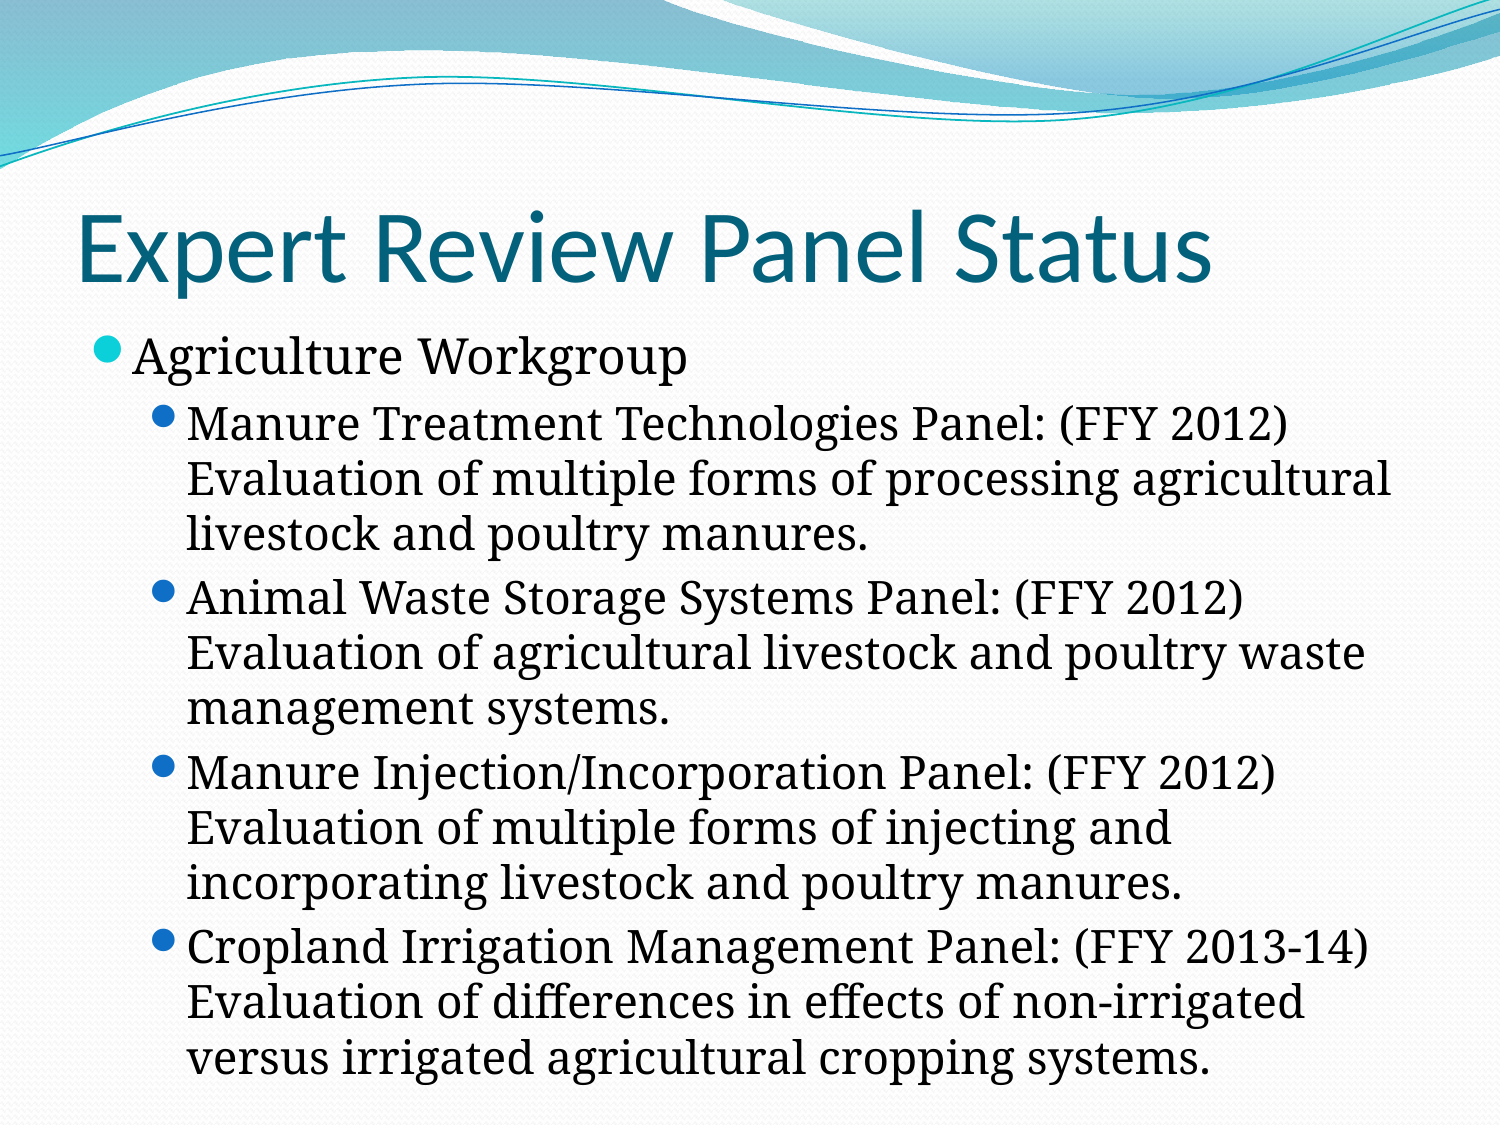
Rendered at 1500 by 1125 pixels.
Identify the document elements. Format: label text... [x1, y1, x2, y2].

list Agriculture Workgroup Manure Treatment Technologies Panel: (FFY 2012) Evaluation of multiple forms of processing agricultural livestock and poultry manures. Animal Waste Storage Systems Panel: (FFY 2012) Evaluation of agricultural livestock and poultry waste management systems. Manure Injection/Incorporation Panel: (FFY 2012) Evaluation of multiple forms of injecting and incorporating livestock and poultry manures. Cropland Irrigation Management Panel: (FFY 2013-14) Evaluation of differences in effects of non-irrigated versus irrigated agricultural cropping systems. [75, 317, 1425, 1100]
title Expert Review Panel Status [75, 115, 1425, 303]
